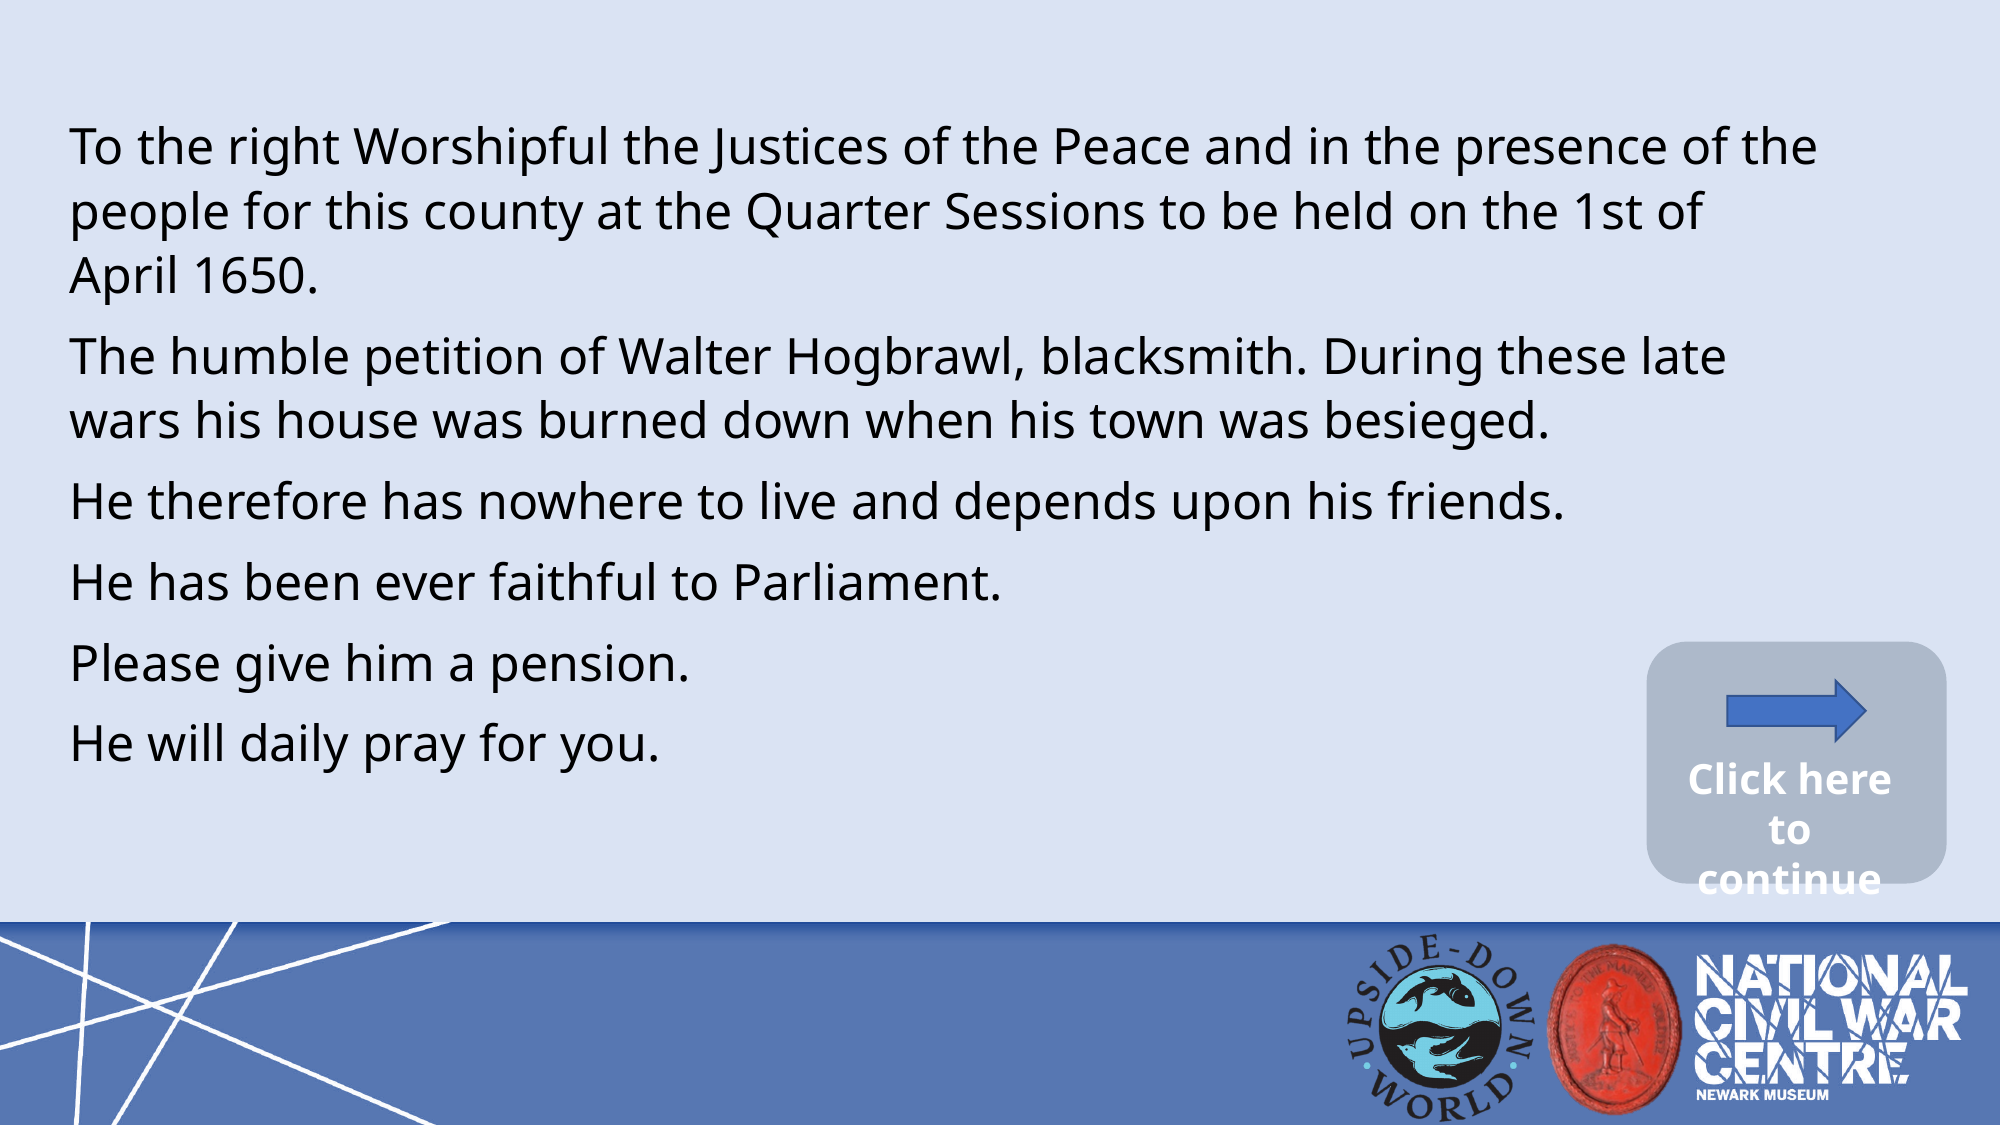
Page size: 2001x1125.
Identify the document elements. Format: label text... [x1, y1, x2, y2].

text_box [1622, 616, 1970, 901]
picture [0, 922, 2000, 1125]
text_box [1646, 641, 1947, 884]
text_box To the right Worshipful the Justices of the Peace and in the presence of the people for this county at the Quarter Sessions to be held on the 1st of April 1650. The humble petition of Walter Hogbrawl, blacksmith. During these late wars his house was burned down when his town was besieged. He therefore has nowhere to live and depends upon his friends. He has been ever faithful to Parliament. Please give him a pension. He will daily pray for you. [54, 38, 1841, 780]
